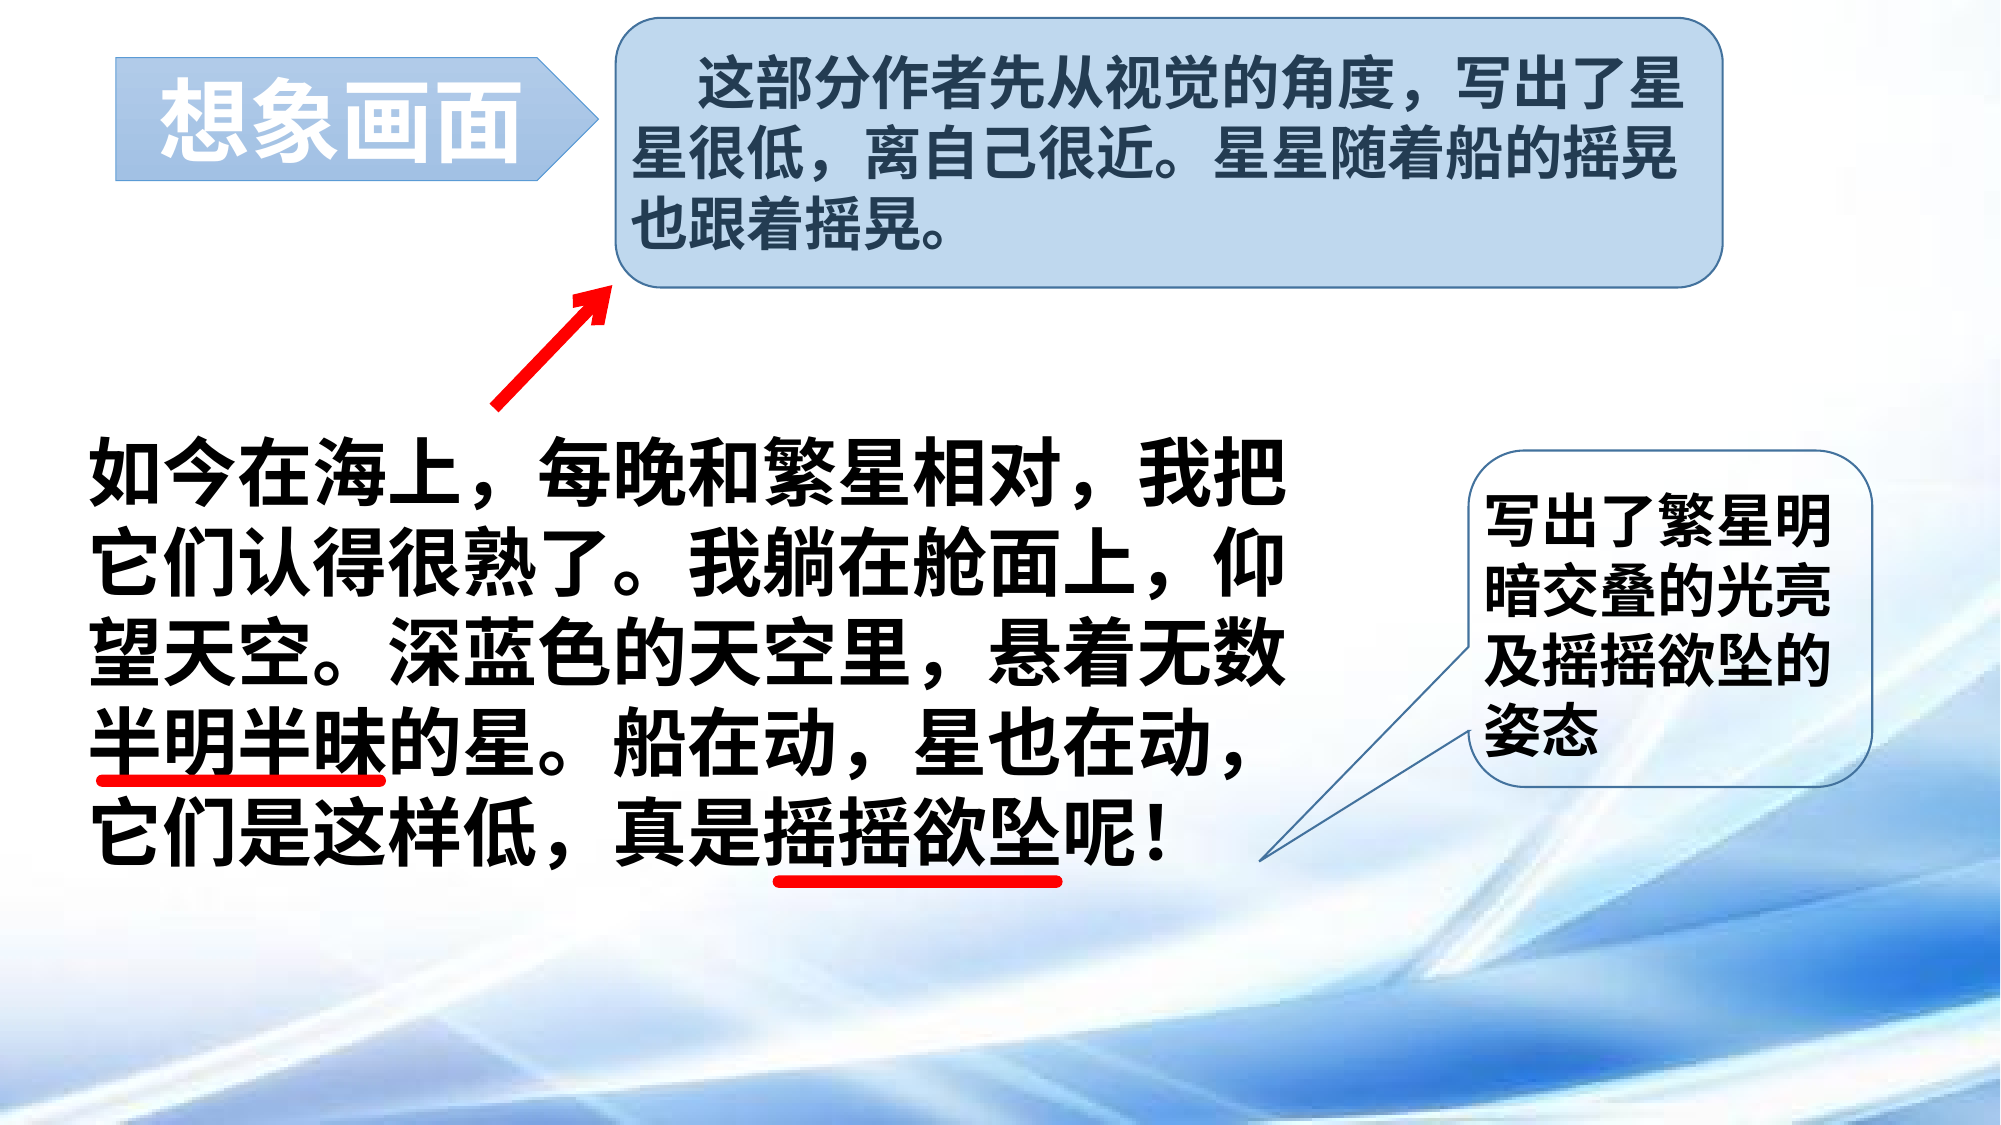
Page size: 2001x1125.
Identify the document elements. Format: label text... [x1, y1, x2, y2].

text_box [1476, 449, 1865, 476]
text_box 想象画面 [115, 57, 600, 182]
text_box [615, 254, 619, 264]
text_box [771, 874, 1064, 889]
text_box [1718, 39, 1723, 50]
picture [0, 0, 2001, 1125]
text_box 如今在海上，每晚和繁星相对，我把它们认得很熟了。我躺在舱面上，仰望天空。深蓝色的天空里，悬着无数半明半昧的星。船在动，星也在动，它们是这样低，真是摇摇欲坠呢！ [72, 418, 1345, 884]
text_box [1258, 498, 1468, 863]
text_box [1868, 482, 1874, 755]
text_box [493, 285, 613, 408]
text_box [614, 16, 1724, 289]
text_box [94, 773, 388, 788]
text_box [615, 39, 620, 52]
text_box 写出了繁星明暗交叠的光亮及摇摇欲坠的姿态 [1468, 476, 1868, 772]
text_box [1484, 772, 1856, 789]
